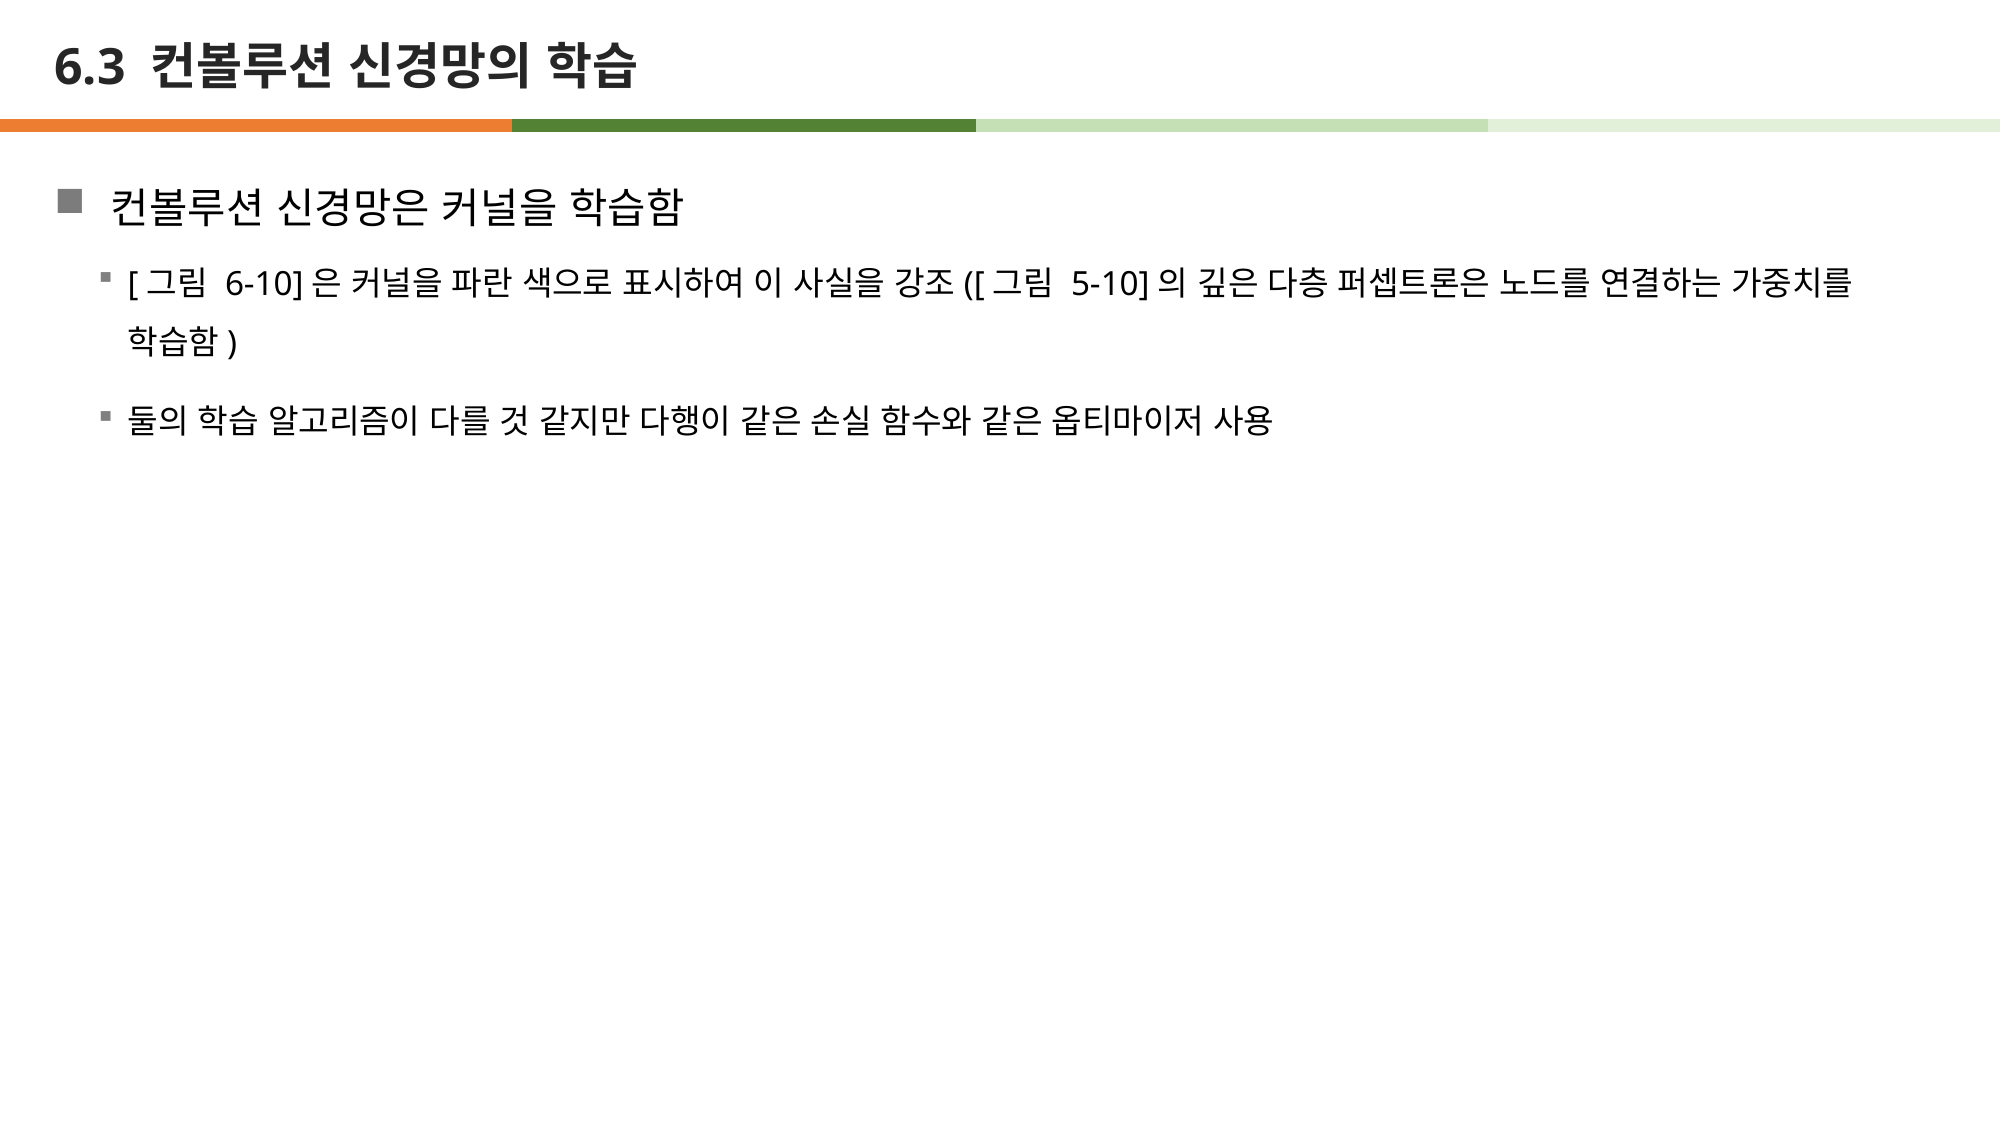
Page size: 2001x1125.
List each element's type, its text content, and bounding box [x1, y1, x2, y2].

list 컨볼루션 신경망은 커널을 학습함 [그림 6-10]은 커널을 파란 색으로 표시하여 이 사실을 강조([그림 5-10]의 깊은 다층 퍼셉트론은 노드를 연결하는 가중치를 학습함) 둘의 학습 알고리즘이 다를 것 같지만 다행이 같은 손실 함수와 같은 옵티마이저 사용 [39, 149, 1961, 1083]
title 6.3 컨볼루션 신경망의 학습 [39, 23, 1693, 114]
